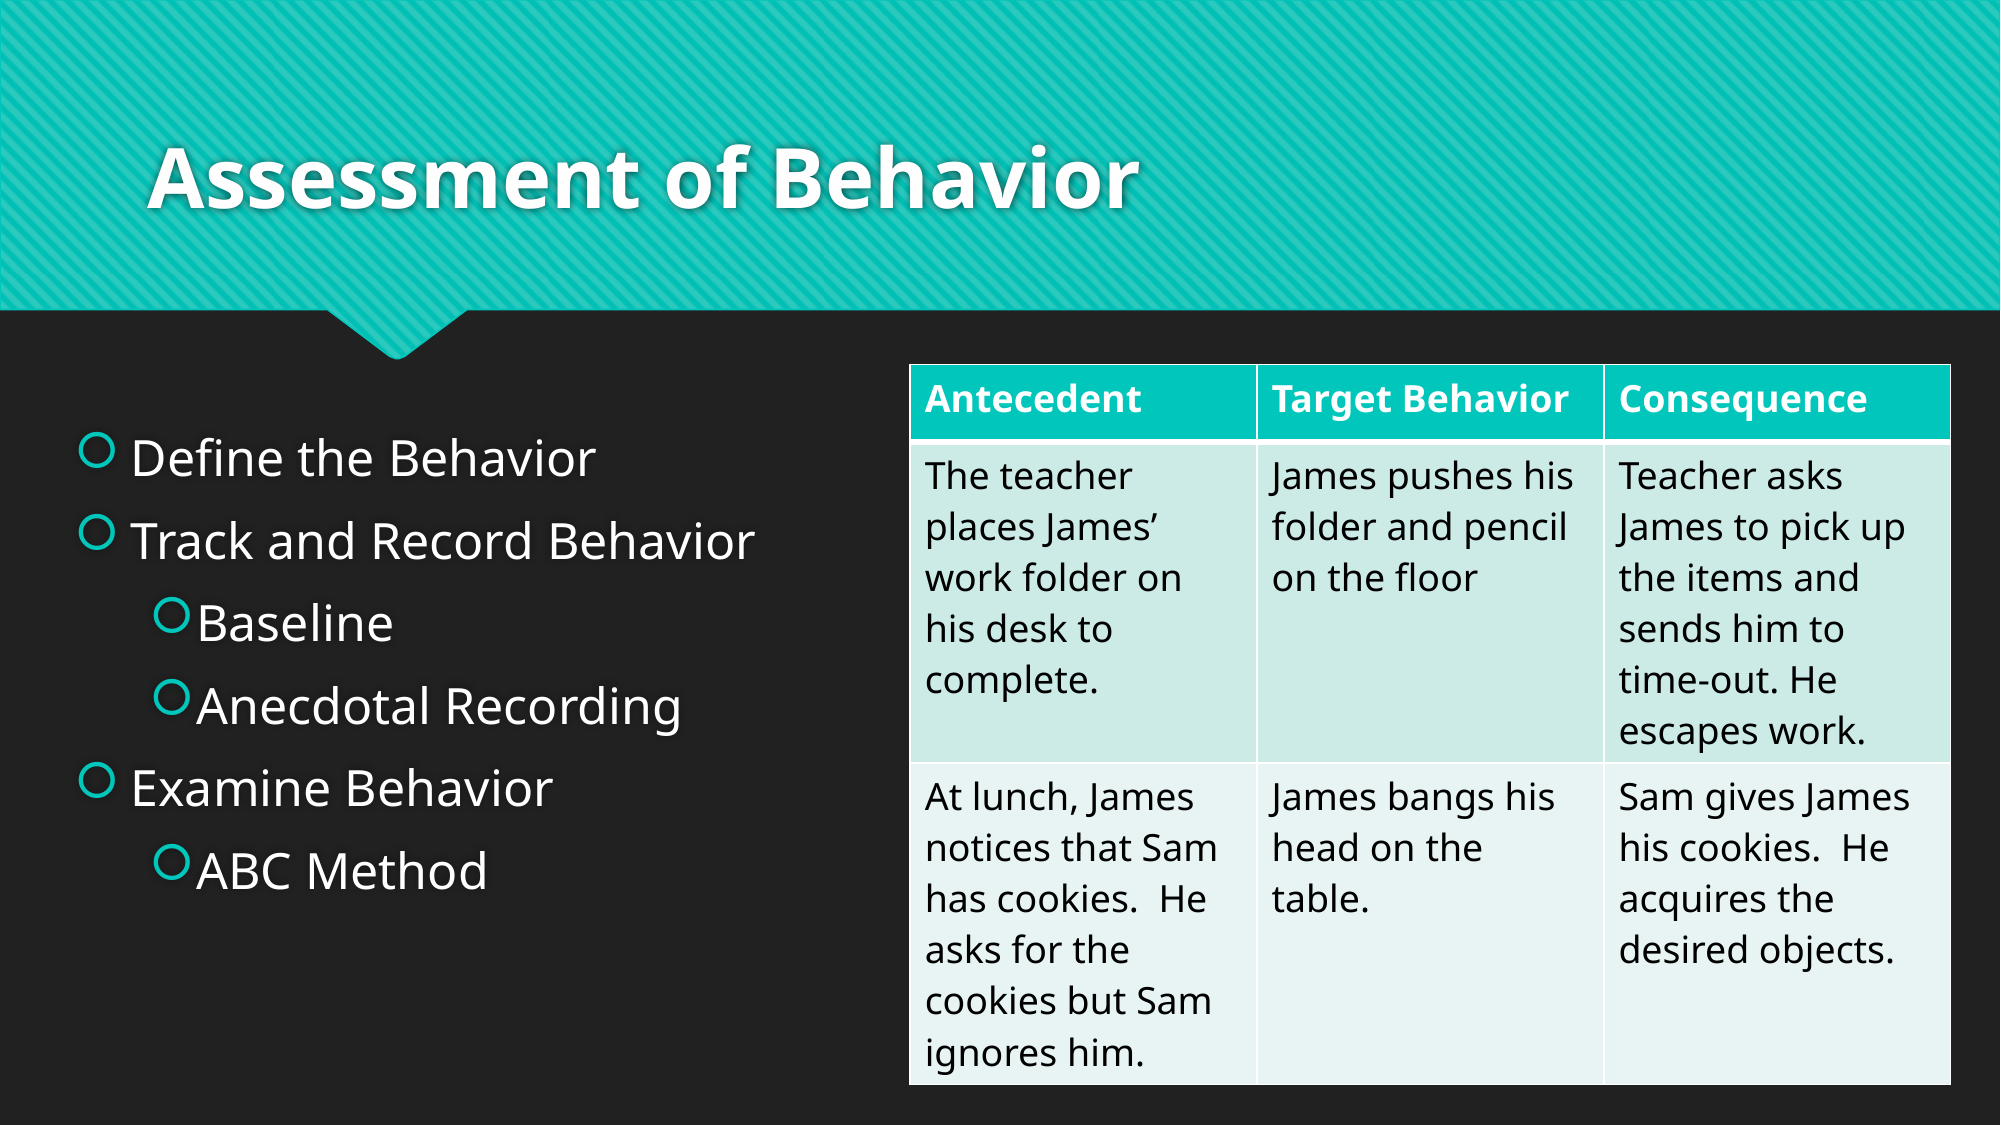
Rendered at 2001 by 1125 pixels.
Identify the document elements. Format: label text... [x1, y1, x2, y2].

table_cell At lunch, James notices that Sam has cookies. He asks for the cookies but Sam ignores him. [911, 764, 1256, 1084]
table_cell Sam gives James his cookies. He acquires the desired objects. [1605, 764, 1950, 1084]
table_cell James bangs his head on the table. [1258, 764, 1603, 1084]
list Define the Behavior Track and Record Behavior Baseline Anecdotal Recording Examine Behavior ABC Method [59, 364, 823, 962]
table_header Antecedent [911, 365, 1256, 439]
table_header Consequence [1605, 365, 1950, 439]
title Assessment of Behavior [132, 73, 1868, 233]
table_cell James pushes his folder and pencil on the floor [1258, 445, 1603, 762]
table_cell Teacher asks James to pick up the items and sends him to time-out. He escapes work. [1605, 445, 1950, 762]
table_cell The teacher places James’ work folder on his desk to complete. [911, 445, 1256, 762]
table_header Target Behavior [1258, 365, 1603, 439]
